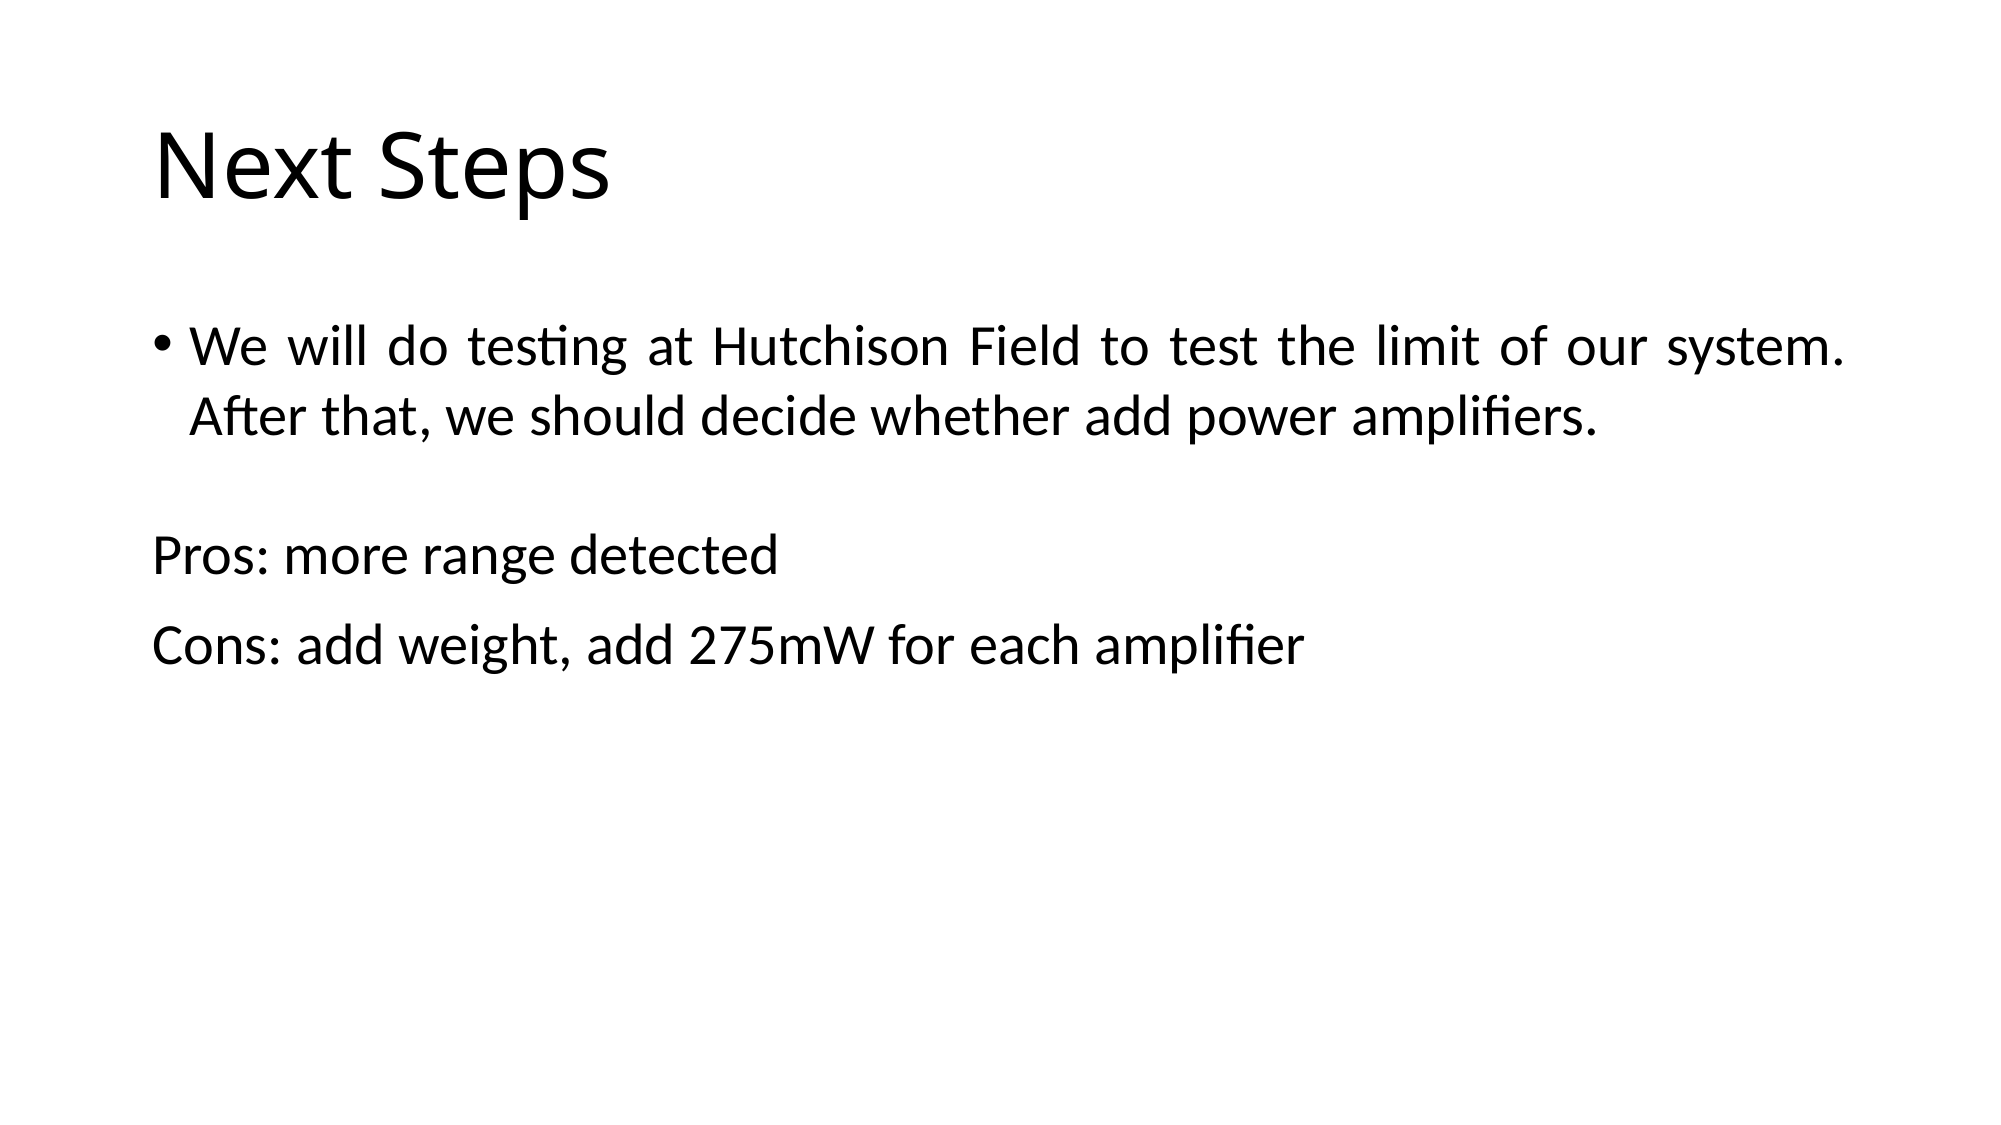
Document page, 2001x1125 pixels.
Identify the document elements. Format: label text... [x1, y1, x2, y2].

title Next Steps [137, 59, 1863, 278]
list We will do testing at Hutchison Field to test the limit of our system. After that, we should decide whether add power amplifiers. Pros: more range detected Cons: add weight, add 275mW for each amplifier [137, 299, 1863, 1014]
